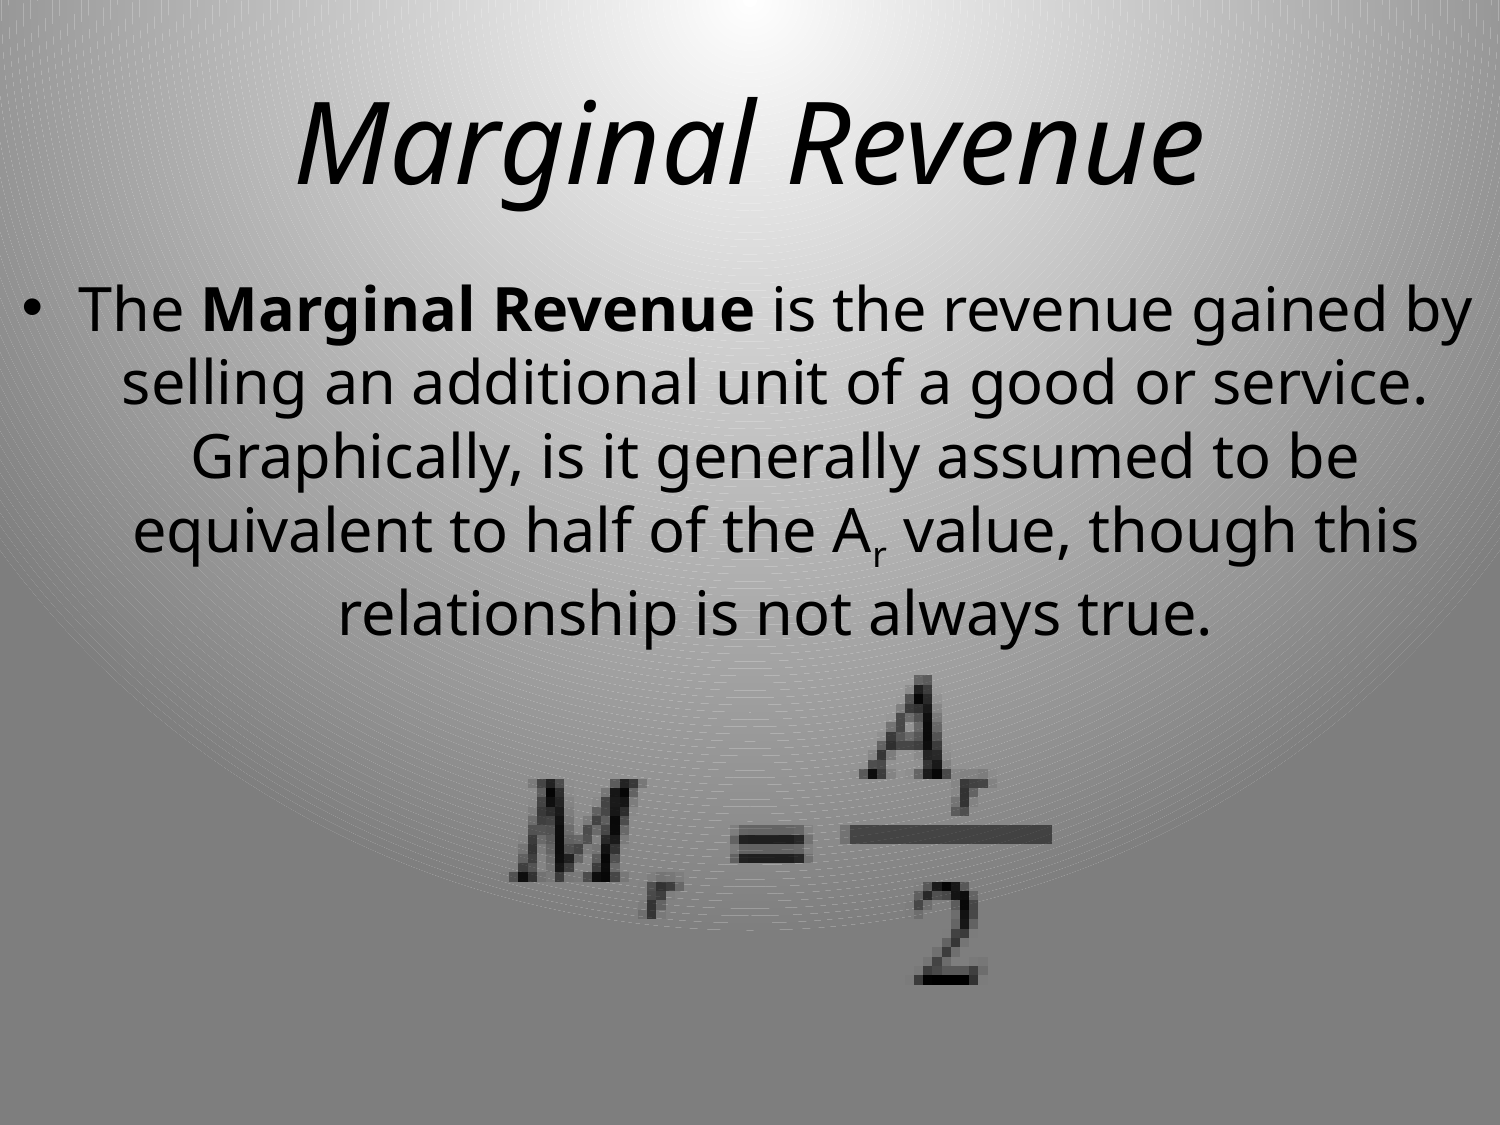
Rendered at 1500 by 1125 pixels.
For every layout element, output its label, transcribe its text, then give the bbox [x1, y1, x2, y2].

list The Marginal Revenue is the revenue gained by selling an additional unit of a good or service. Graphically, is it generally assumed to be equivalent to half of the Ar value, though this relationship is not always true. [0, 262, 1500, 664]
title Marginal Revenue [75, 45, 1425, 233]
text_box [482, 629, 1053, 986]
